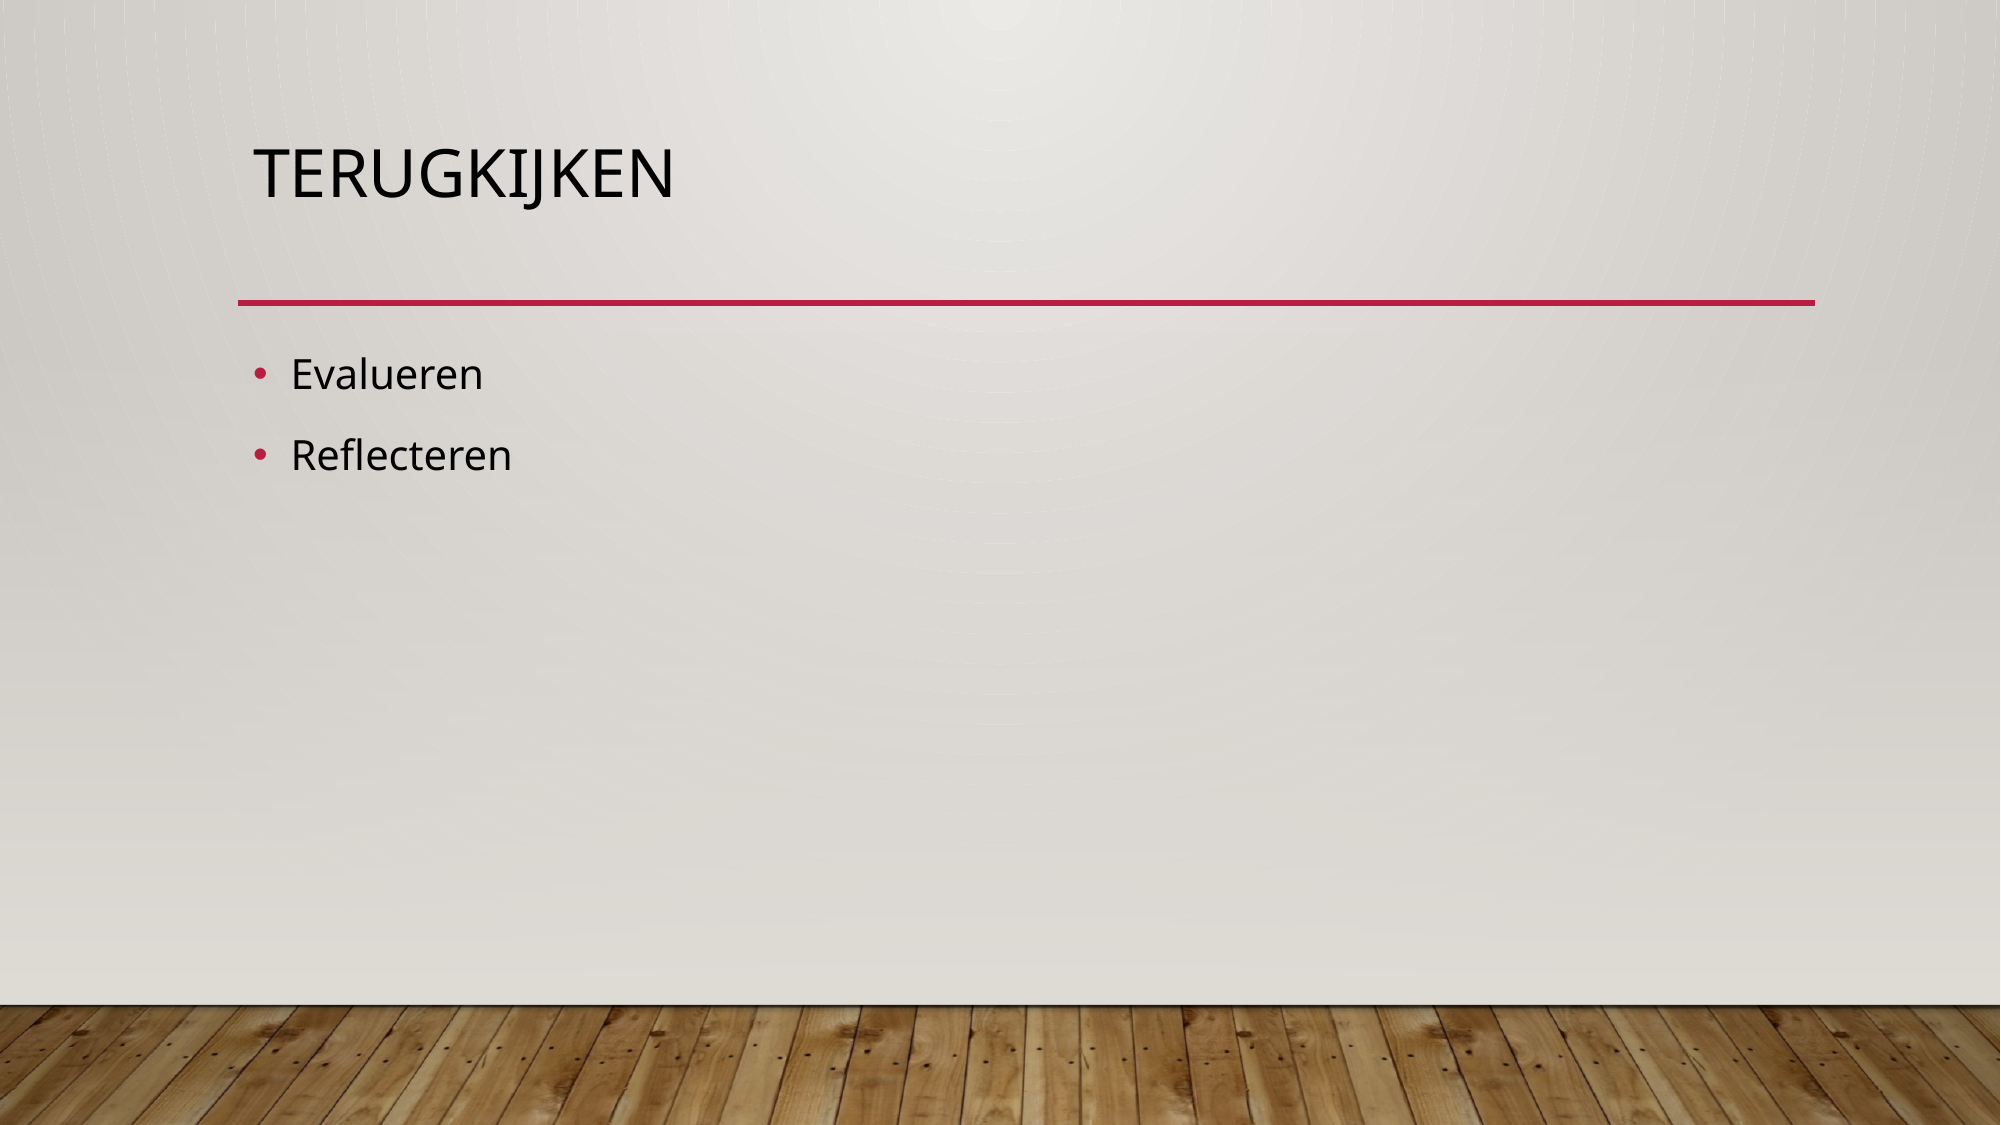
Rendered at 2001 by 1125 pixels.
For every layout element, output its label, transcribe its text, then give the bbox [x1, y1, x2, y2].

title terugkijken [238, 131, 1814, 305]
picture [0, 1005, 2000, 1125]
list Evalueren Reflecteren [238, 330, 1814, 897]
